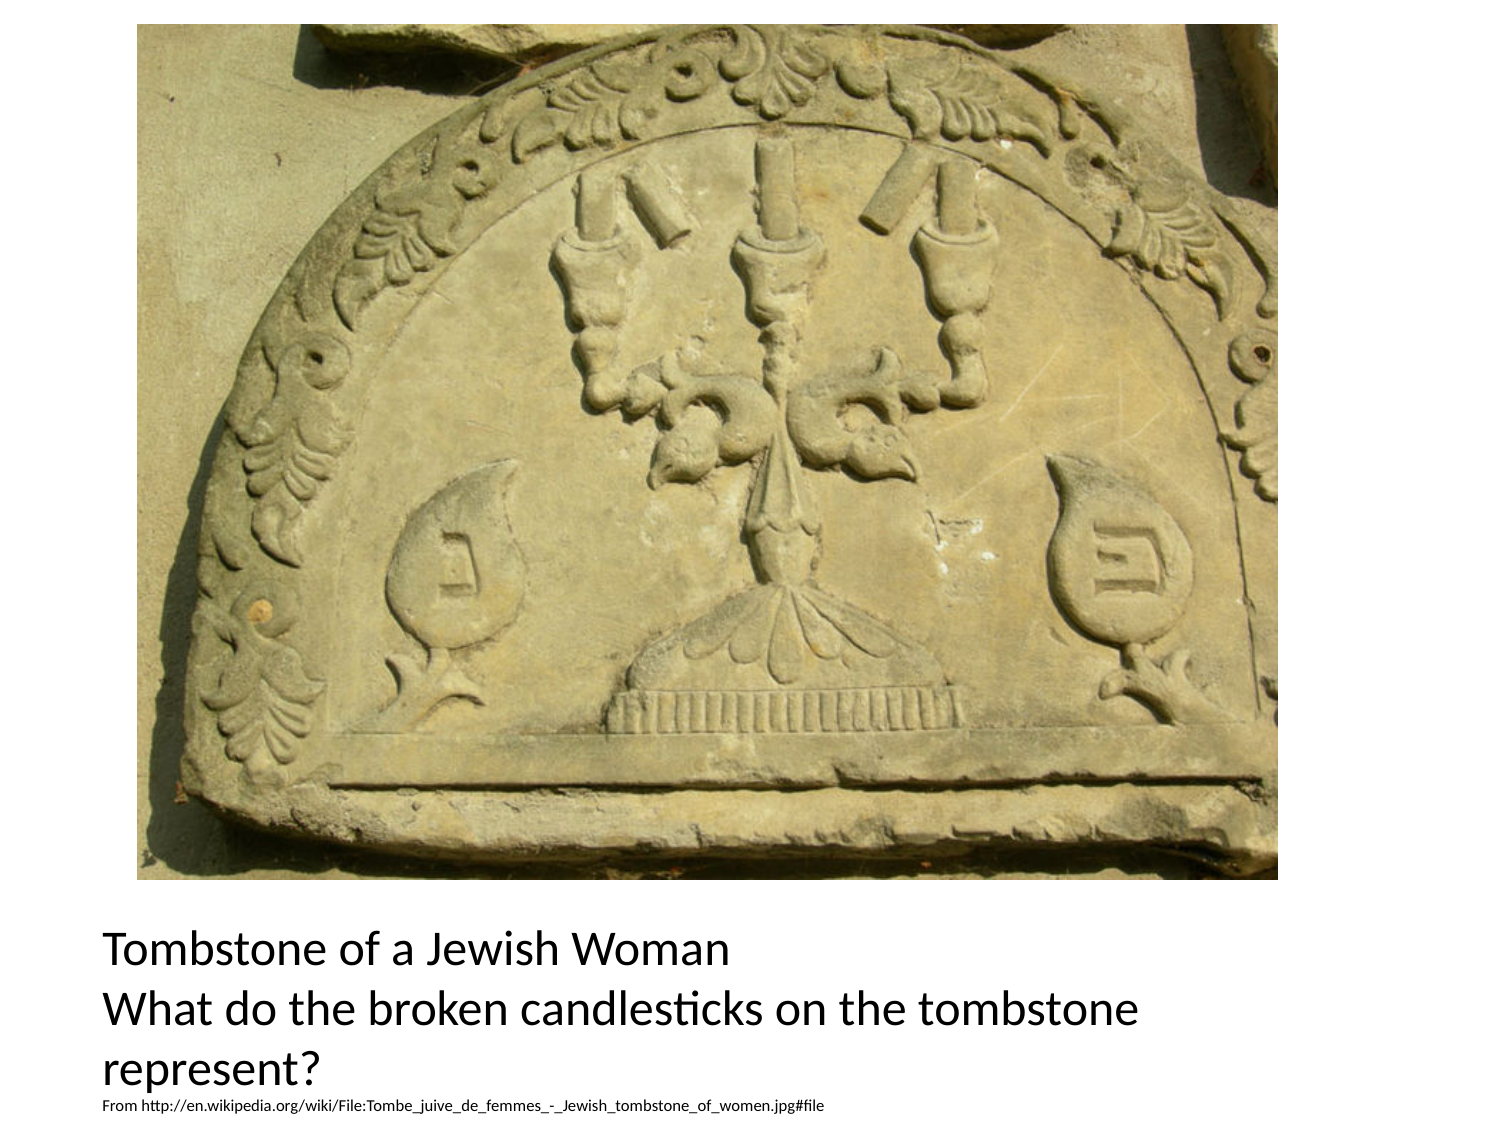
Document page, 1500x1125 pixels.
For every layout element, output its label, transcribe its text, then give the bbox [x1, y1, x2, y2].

picture [137, 24, 1278, 881]
text_box Tombstone of a Jewish Woman What do the broken candlesticks on the tombstone represent? From http://en.wikipedia.org/wiki/File:Tombe_juive_de_femmes_-_Jewish_tombstone_of_women.jpg#file [87, 907, 1375, 1123]
